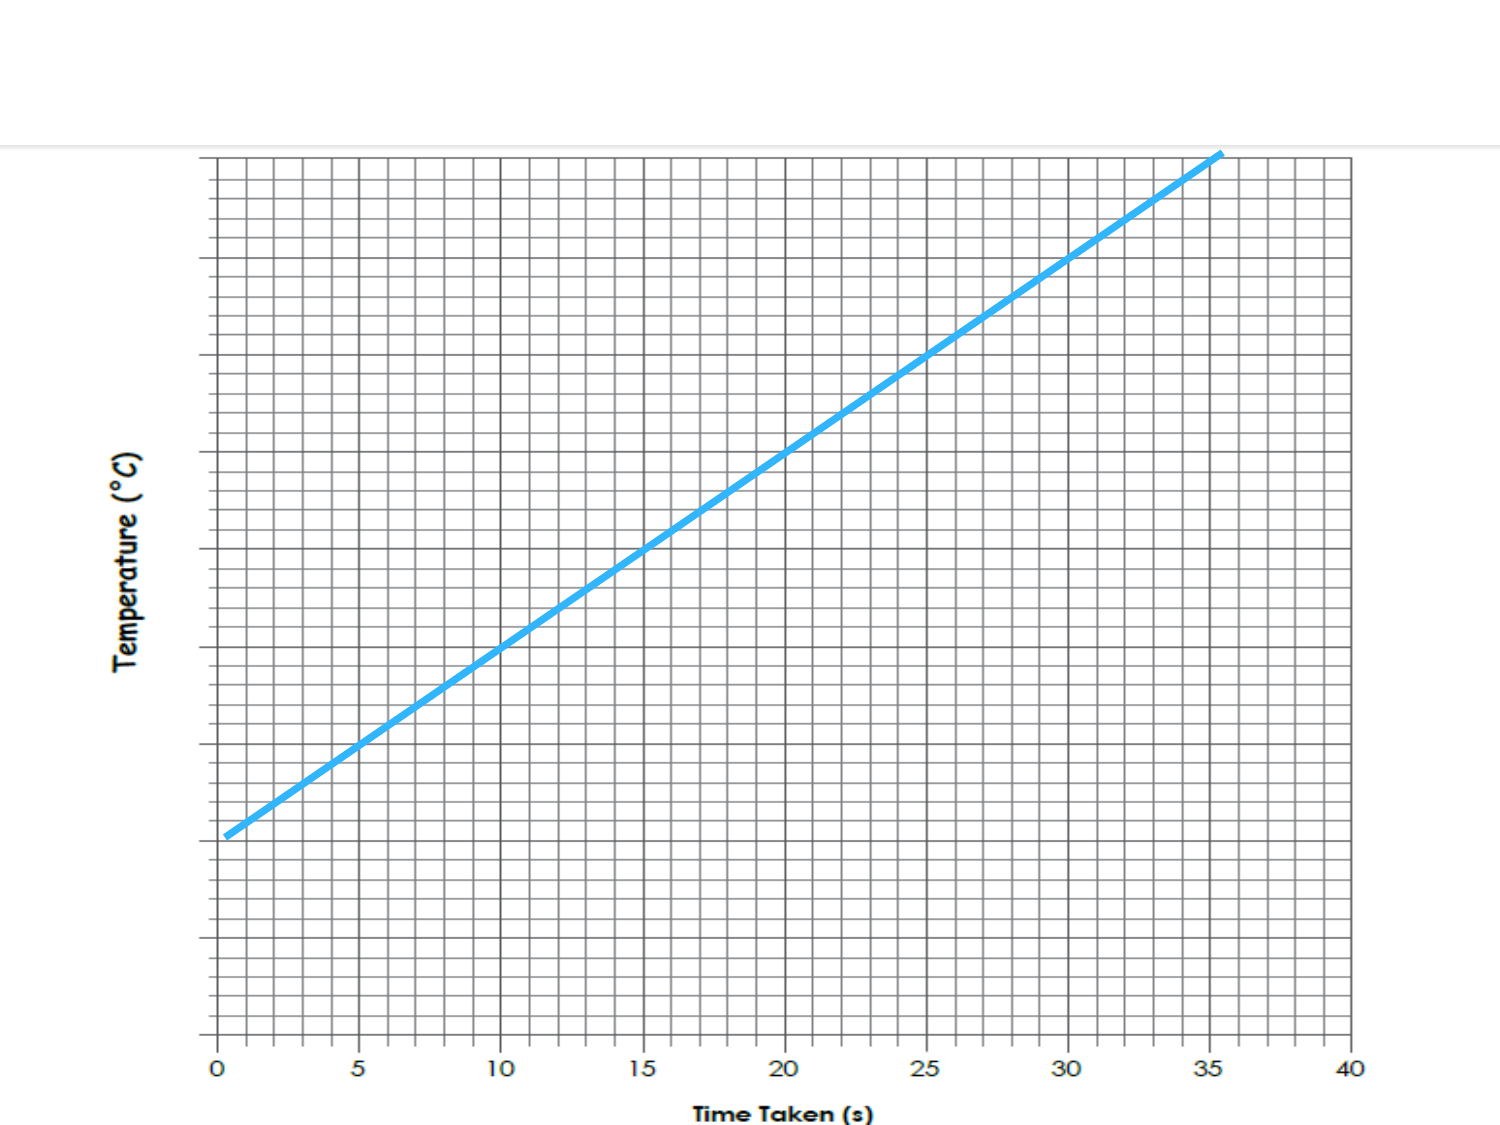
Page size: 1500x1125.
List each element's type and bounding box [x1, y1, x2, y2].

text_box [224, 152, 1223, 838]
picture [0, 145, 1500, 1125]
